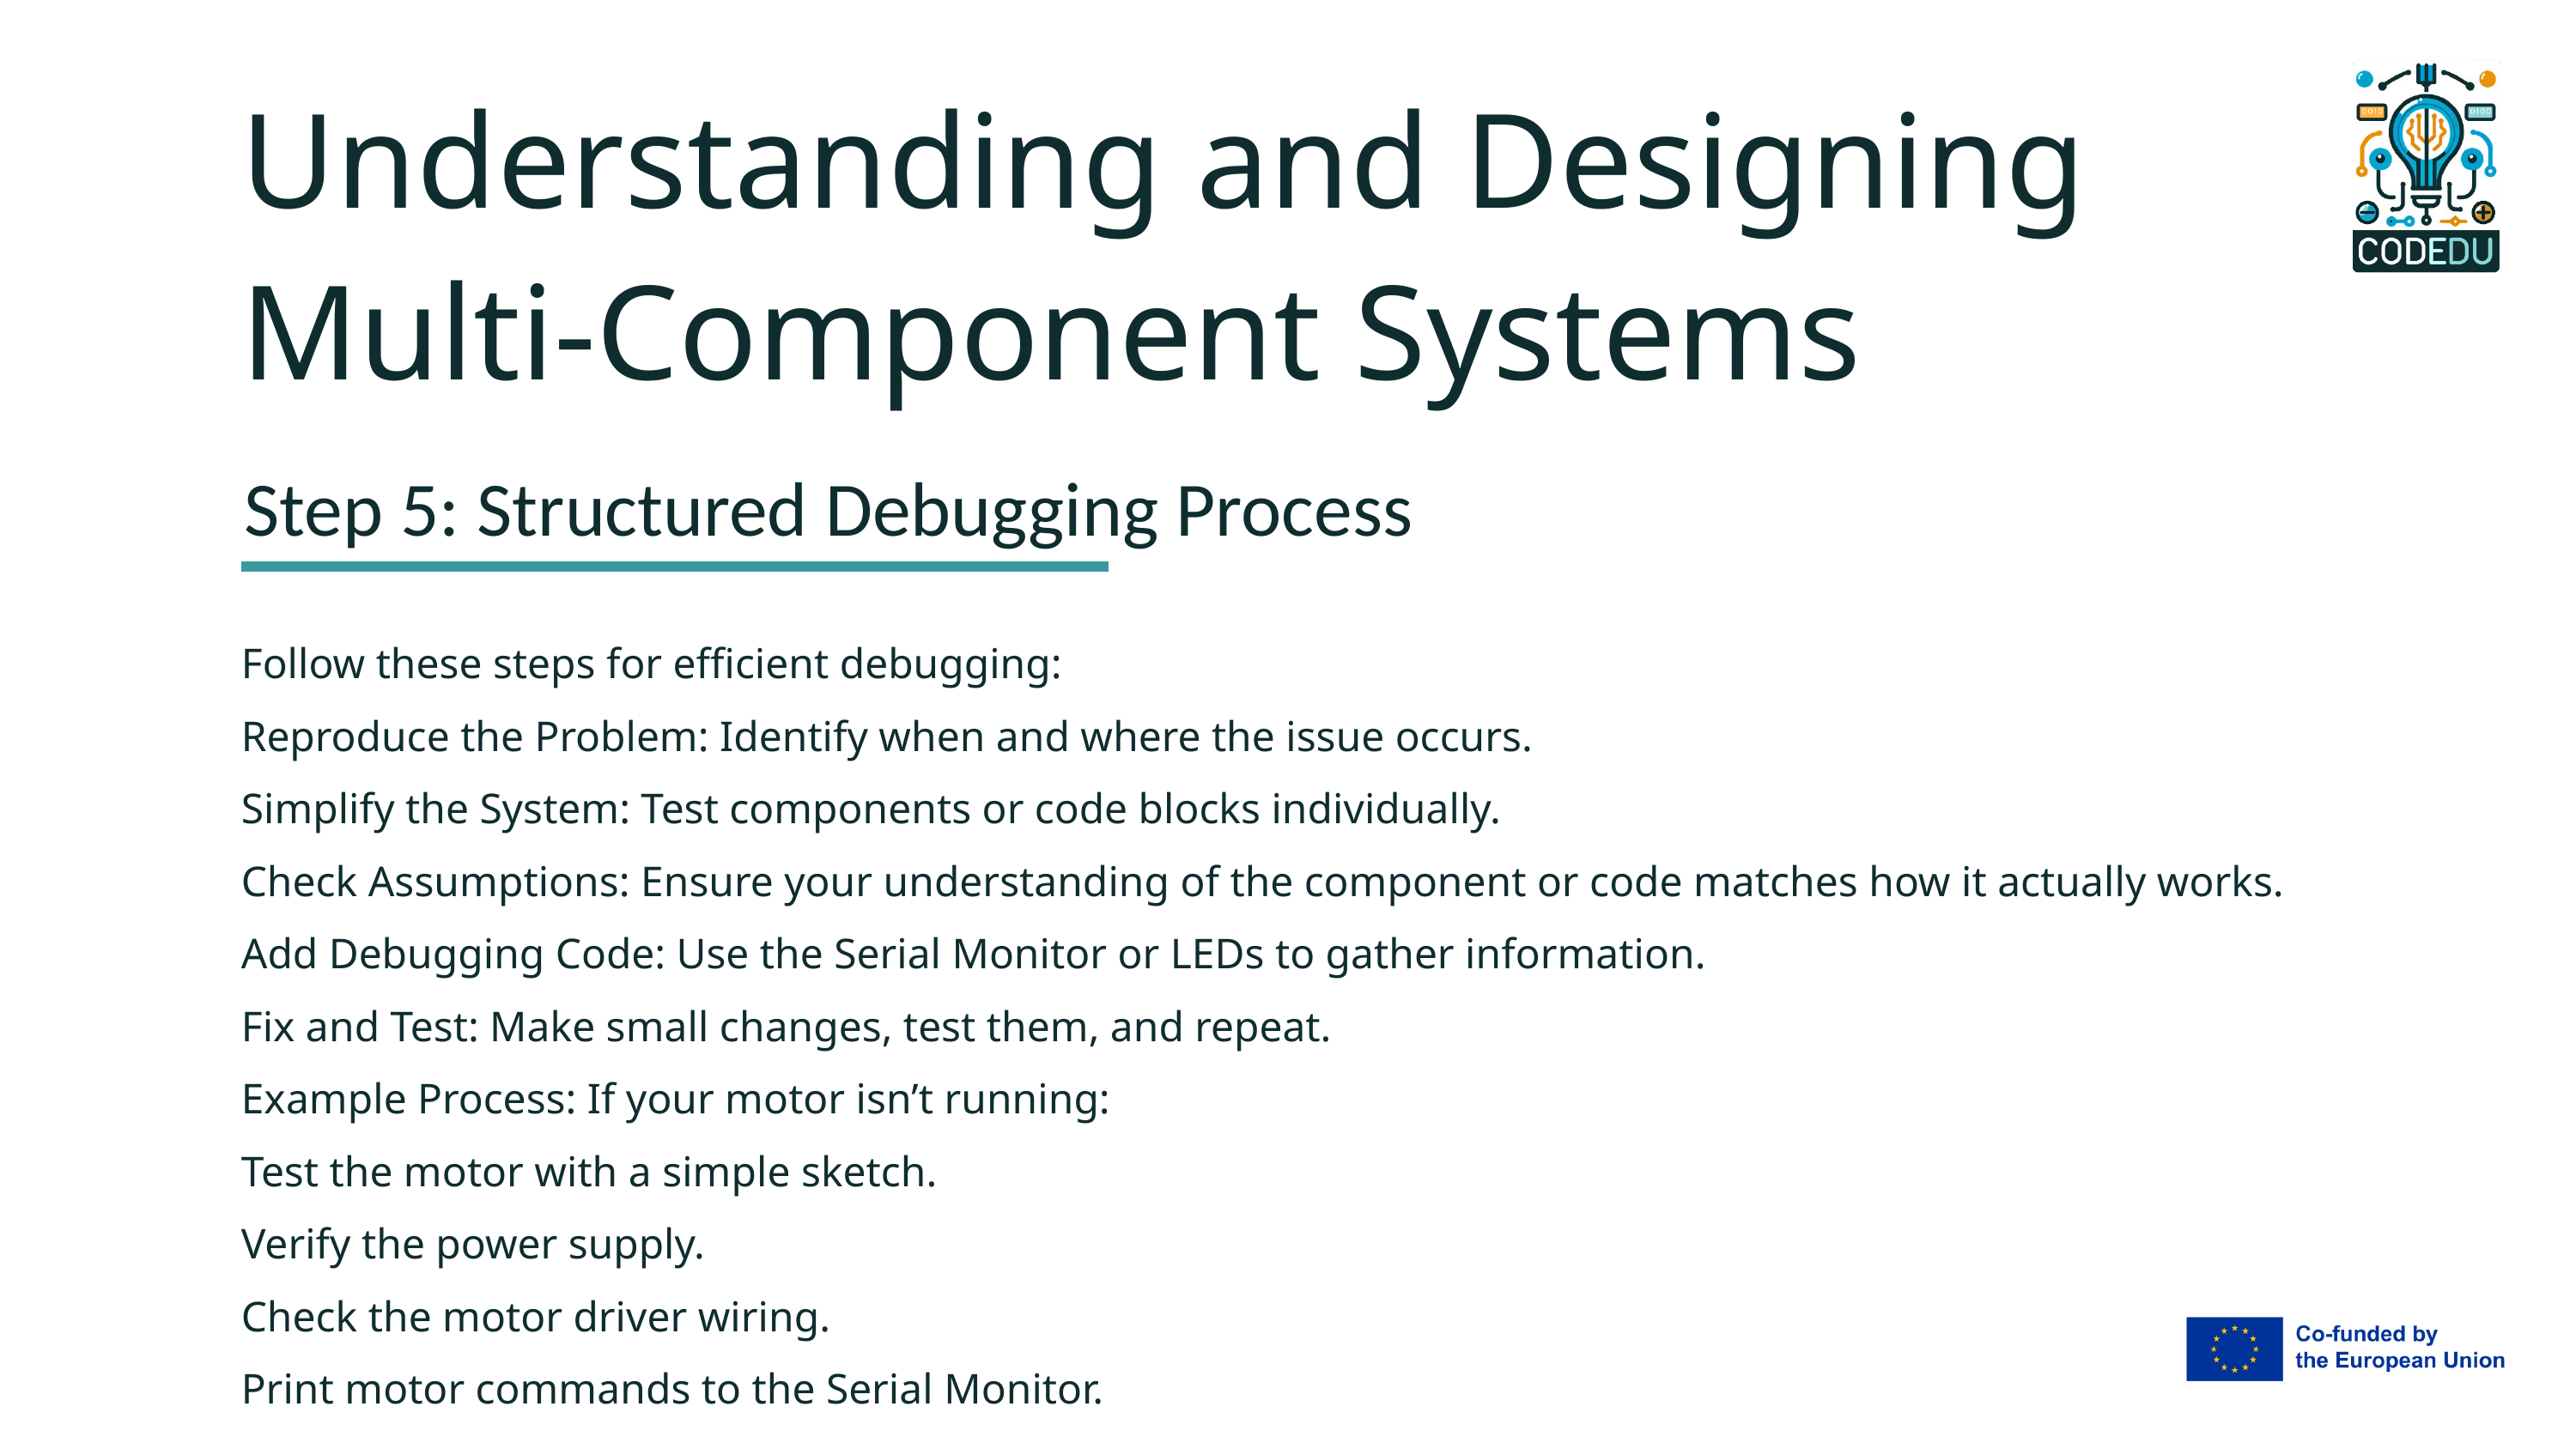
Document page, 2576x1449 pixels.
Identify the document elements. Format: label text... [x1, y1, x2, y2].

picture [2221, 0, 2576, 395]
text_box Understanding and Designing Multi-Component Systems [240, 61, 2226, 407]
text_box [2181, 1312, 2518, 1386]
text_box Follow these steps for efficient debugging: Reproduce the Problem: Identify when and where the issue occurs. Simplify the System: Test components or code blocks individually. Check Assumptions: Ensure your understanding of the component or code matches how it actually works. Add Debugging Code: Use the Serial Monitor or LEDs to gather information. Fix and Test: Make small changes, test them, and repeat. Example Process: If your motor isn’t running: Test the motor with a simple sketch. Verify the power supply. Check the motor driver wiring. Print motor commands to the Serial Monitor. [240, 615, 2385, 1449]
text_box Step 5: Structured Debugging Process [244, 421, 2399, 552]
